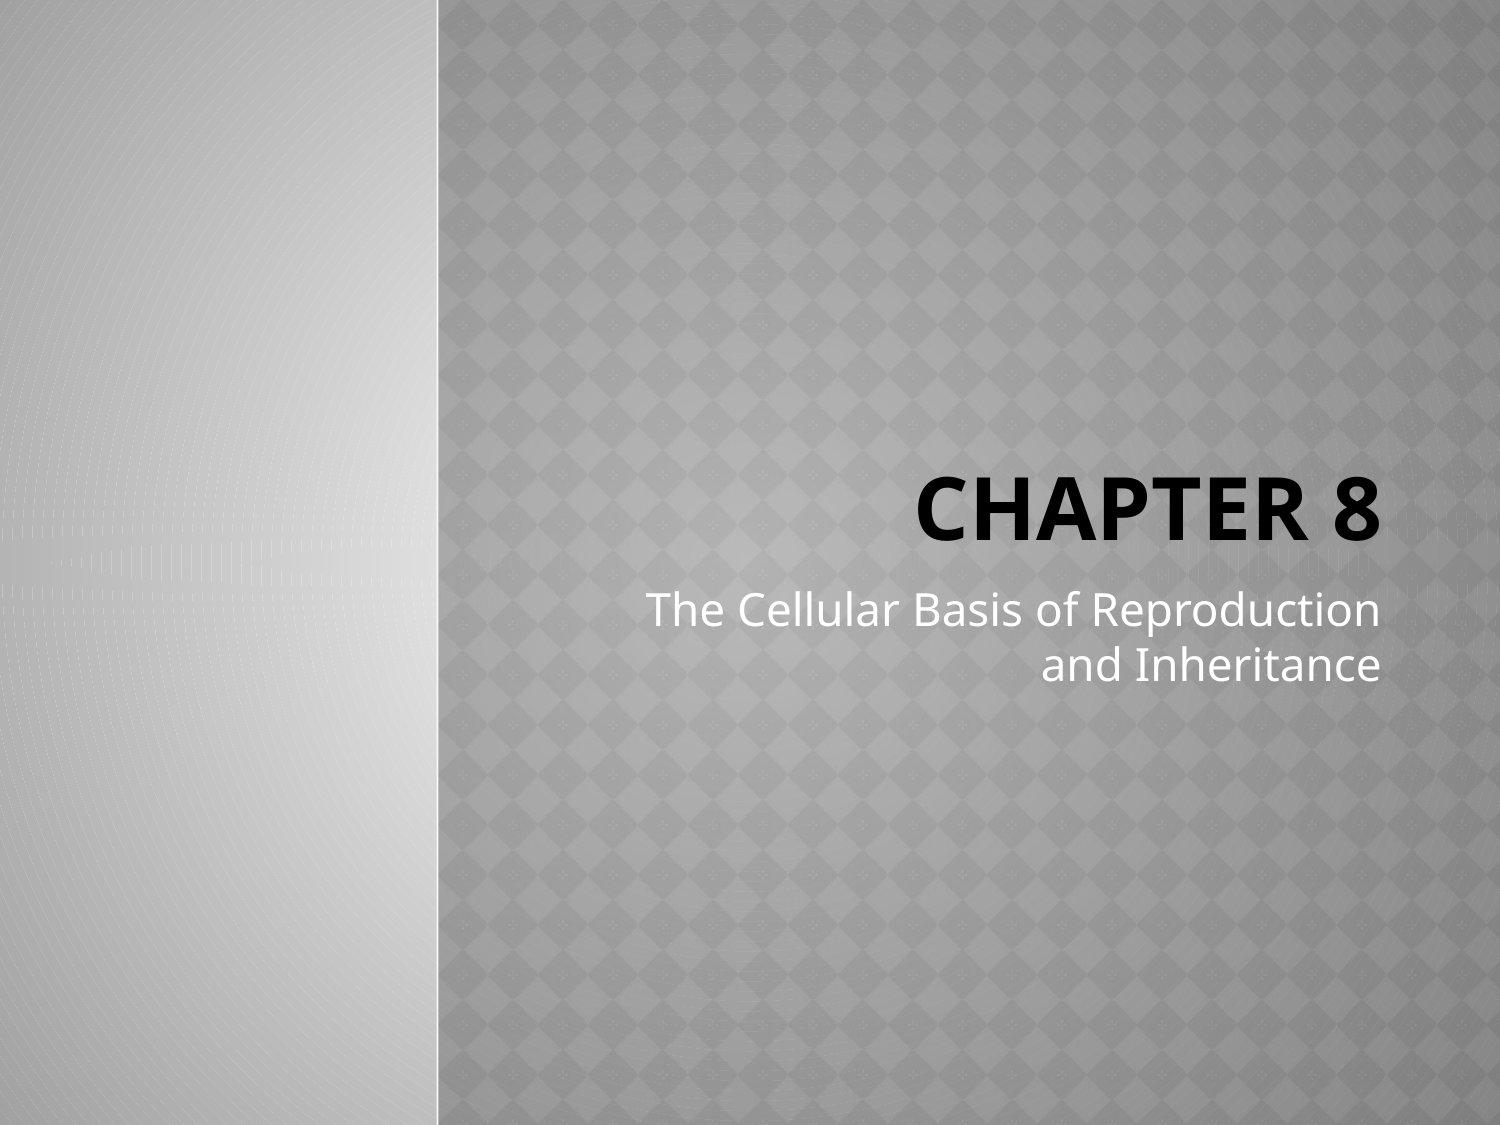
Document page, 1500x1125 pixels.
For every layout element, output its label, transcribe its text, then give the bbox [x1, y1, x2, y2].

title Chapter 8 [552, 87, 1390, 558]
subtitle The Cellular Basis of Reproduction and Inheritance [550, 580, 1390, 762]
